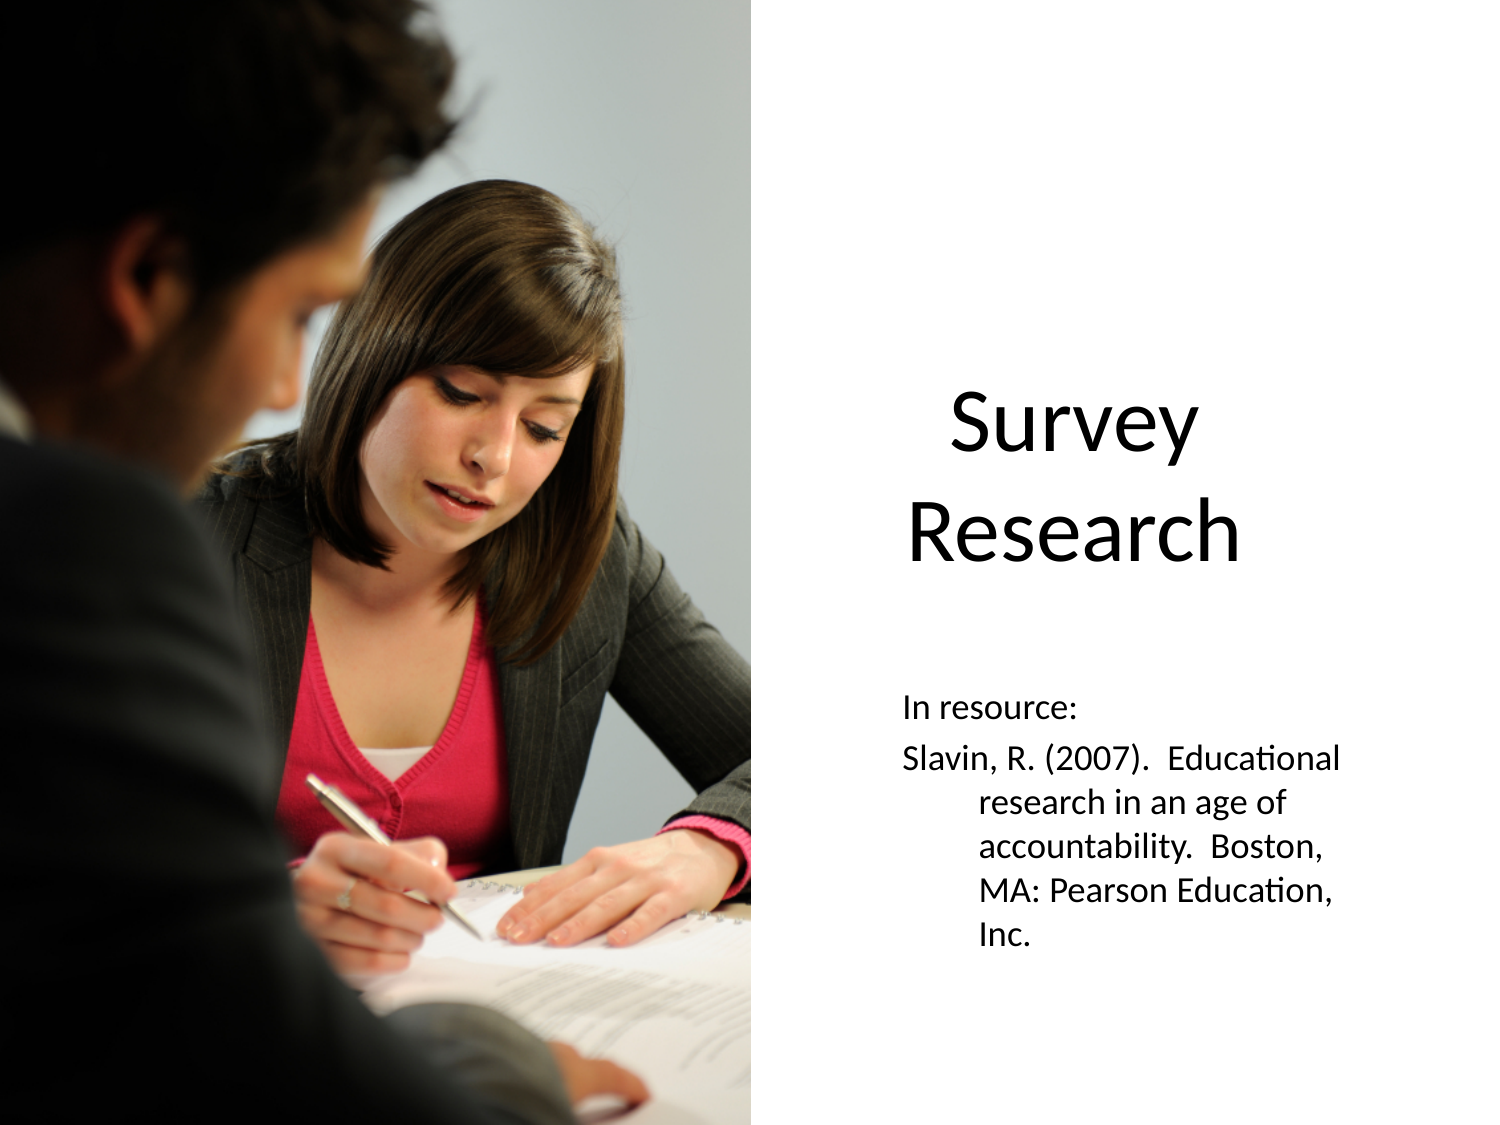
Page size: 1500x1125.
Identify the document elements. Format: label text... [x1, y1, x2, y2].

picture [0, 0, 752, 1125]
subtitle In resource: Slavin, R. (2007). Educational research in an age of accountability. Boston, MA: Pearson Education, Inc. [887, 675, 1388, 963]
title Survey Research [762, 349, 1388, 591]
